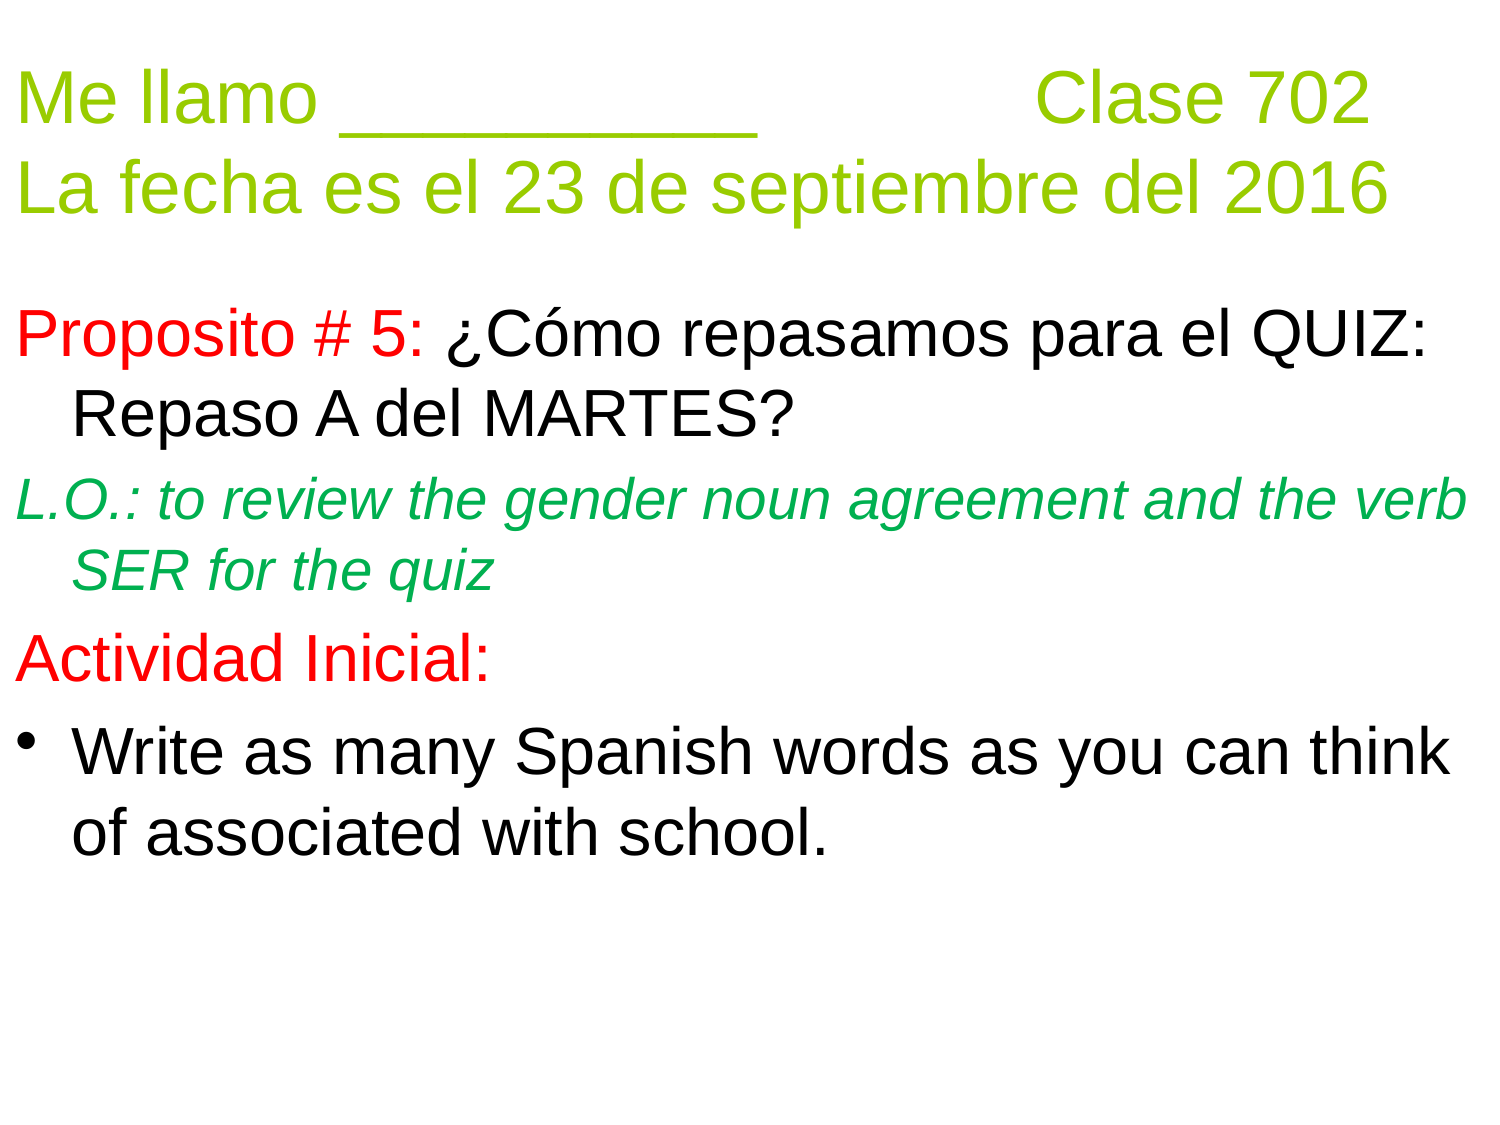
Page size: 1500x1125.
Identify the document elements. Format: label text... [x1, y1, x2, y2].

list Proposito # 5: ¿Cómo repasamos para el QUIZ: Repaso A del MARTES? L.O.: to review the gender noun agreement and the verb SER for the quiz Actividad Inicial: Write as many Spanish words as you can think of associated with school. [0, 282, 1500, 1125]
title Me llamo __________ Clase 702 La fecha es el 23 de septiembre del 2016 [0, 45, 1500, 233]
